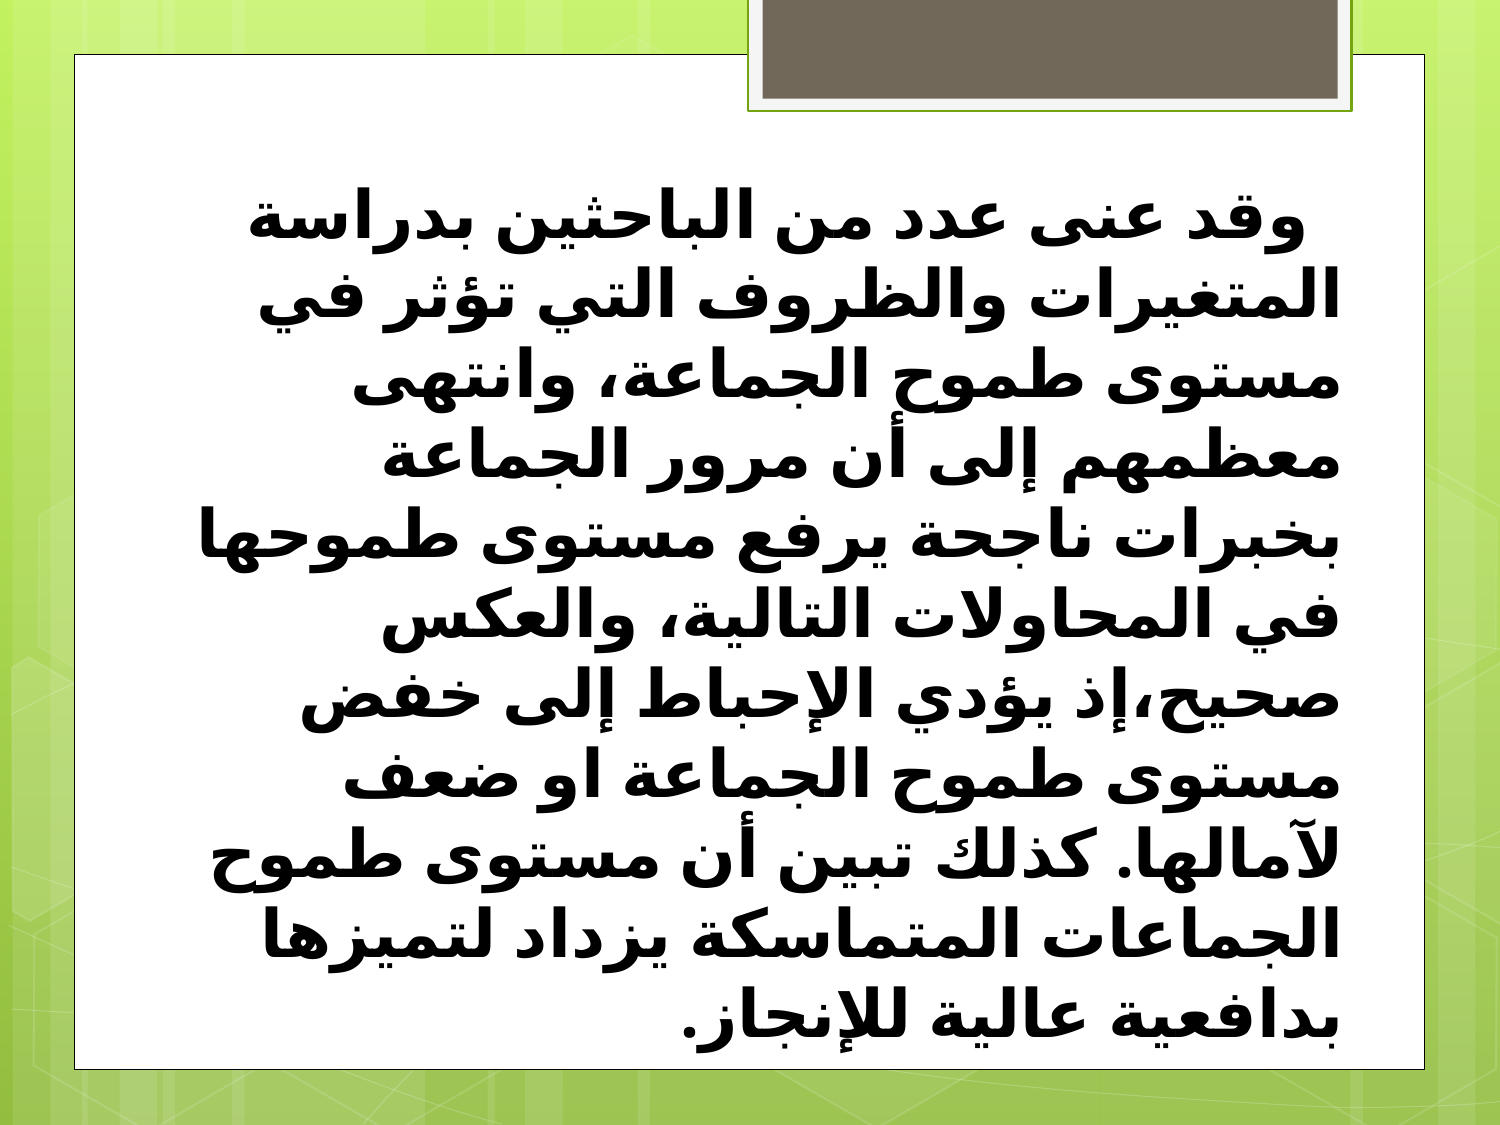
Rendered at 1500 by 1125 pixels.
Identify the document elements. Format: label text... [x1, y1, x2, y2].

text_box وقد عنى عدد من الباحثين بدراسة المتغيرات والظروف التي تؤثر في مستوى طموح الجماعة، وانتهى معظمهم إلى أن مرور الجماعة بخبرات ناجحة يرفع مستوى طموحها في المحاولات التالية، والعكس صحيح،إذ يؤدي الإحباط إلى خفض مستوى طموح الجماعة او ضعف لآمالها. كذلك تبين أن مستوى طموح الجماعات المتماسكة يزداد لتميزها بدافعية عالية للإنجاز. [117, 163, 1360, 1059]
